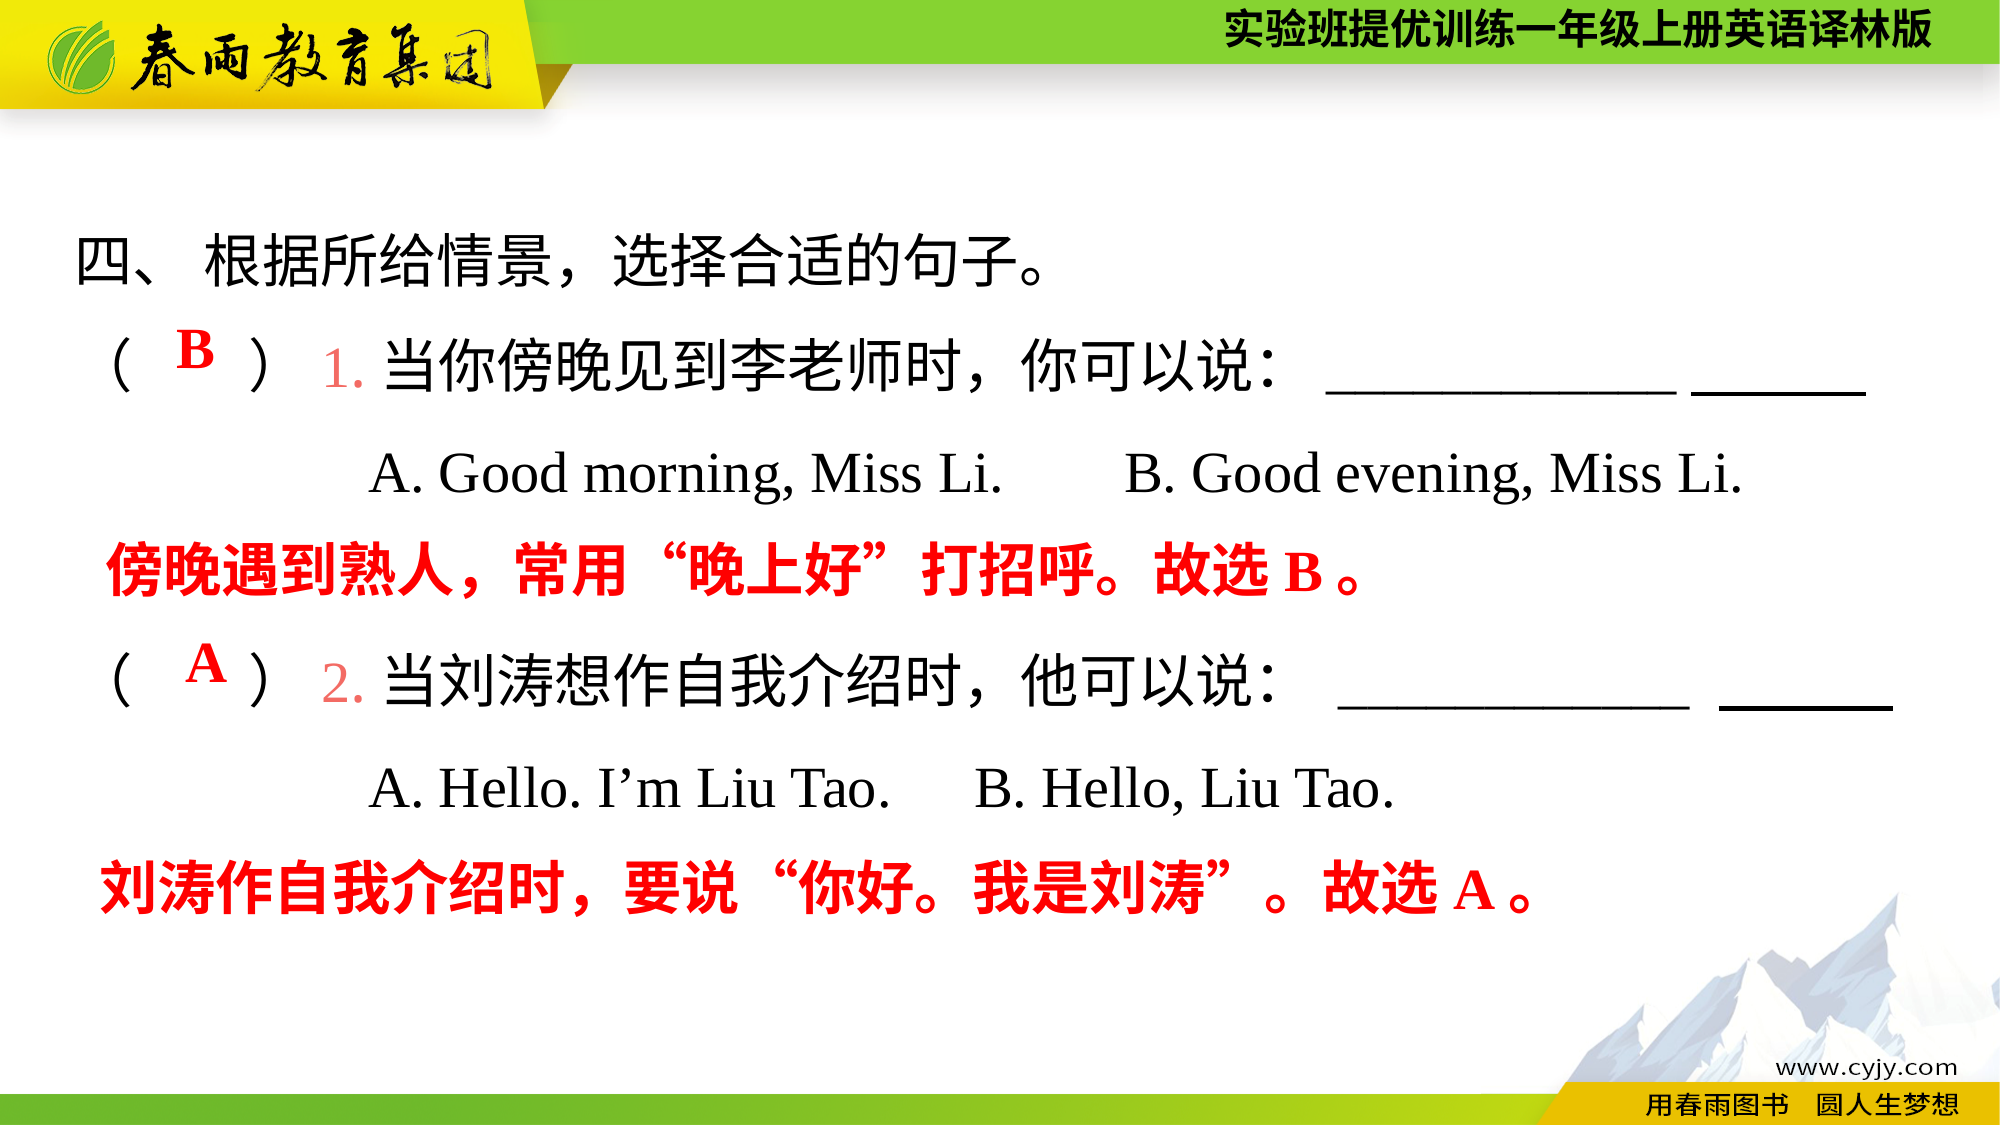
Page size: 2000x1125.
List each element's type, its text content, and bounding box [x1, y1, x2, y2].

picture [0, 0, 2000, 1125]
text_box B [161, 302, 231, 388]
list 四、 根据所给情景，选择合适的句子。 （ ）1.当你傍晚见到李老师时，你可以说：____________ A. Good morning, Miss Li. B. Good evening, Miss Li. （ ）2.当刘涛想作自我介绍时，他可以说： ____________ A. Hello. I’m Liu Tao. B. Hello, Liu Tao. [59, 181, 1944, 833]
text_box 傍晚遇到熟人，常用“晚上好”打招呼。故选B。 [90, 490, 1975, 611]
text_box A [170, 616, 243, 702]
text_box 刘涛作自我介绍时，要说“你好。我是刘涛”。故选A。 [84, 809, 1969, 929]
